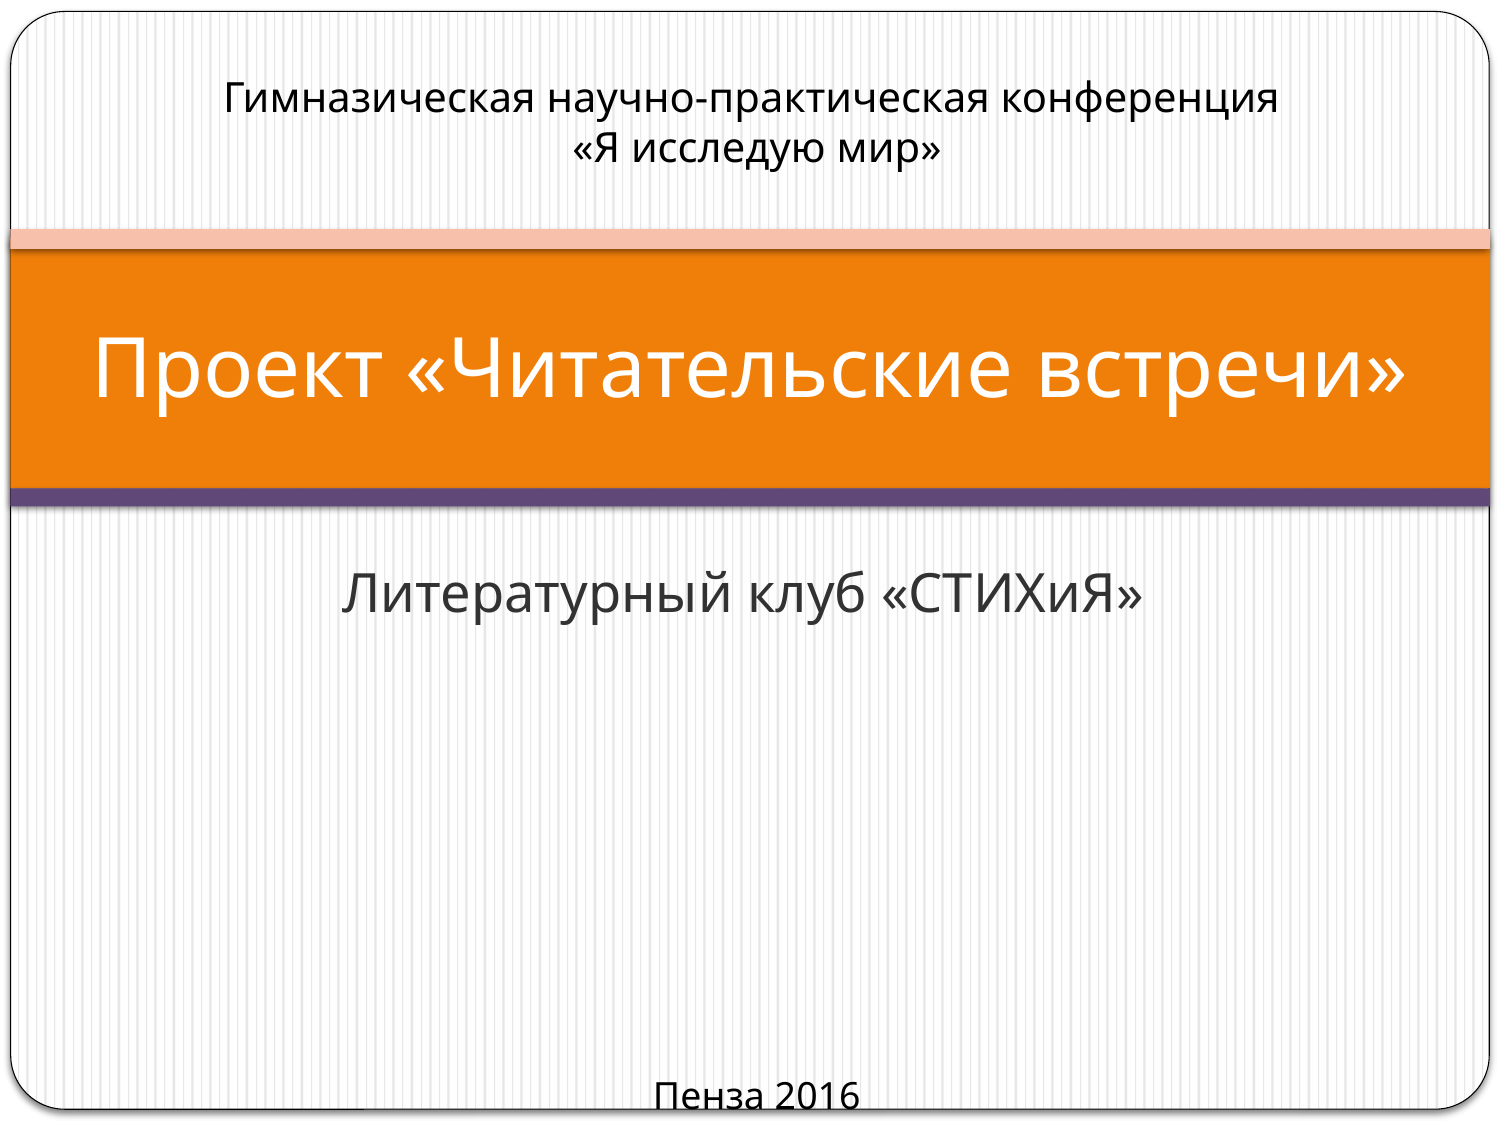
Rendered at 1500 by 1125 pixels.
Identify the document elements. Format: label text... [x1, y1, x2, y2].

text_box Пенза 2016 [638, 1064, 876, 1125]
subtitle Литературный клуб «СТИХиЯ» [218, 550, 1269, 814]
text_box Гимназическая научно-практическая конференция «Я исследую мир» [208, 63, 1306, 179]
title Проект «Читательские встречи» [75, 247, 1425, 489]
